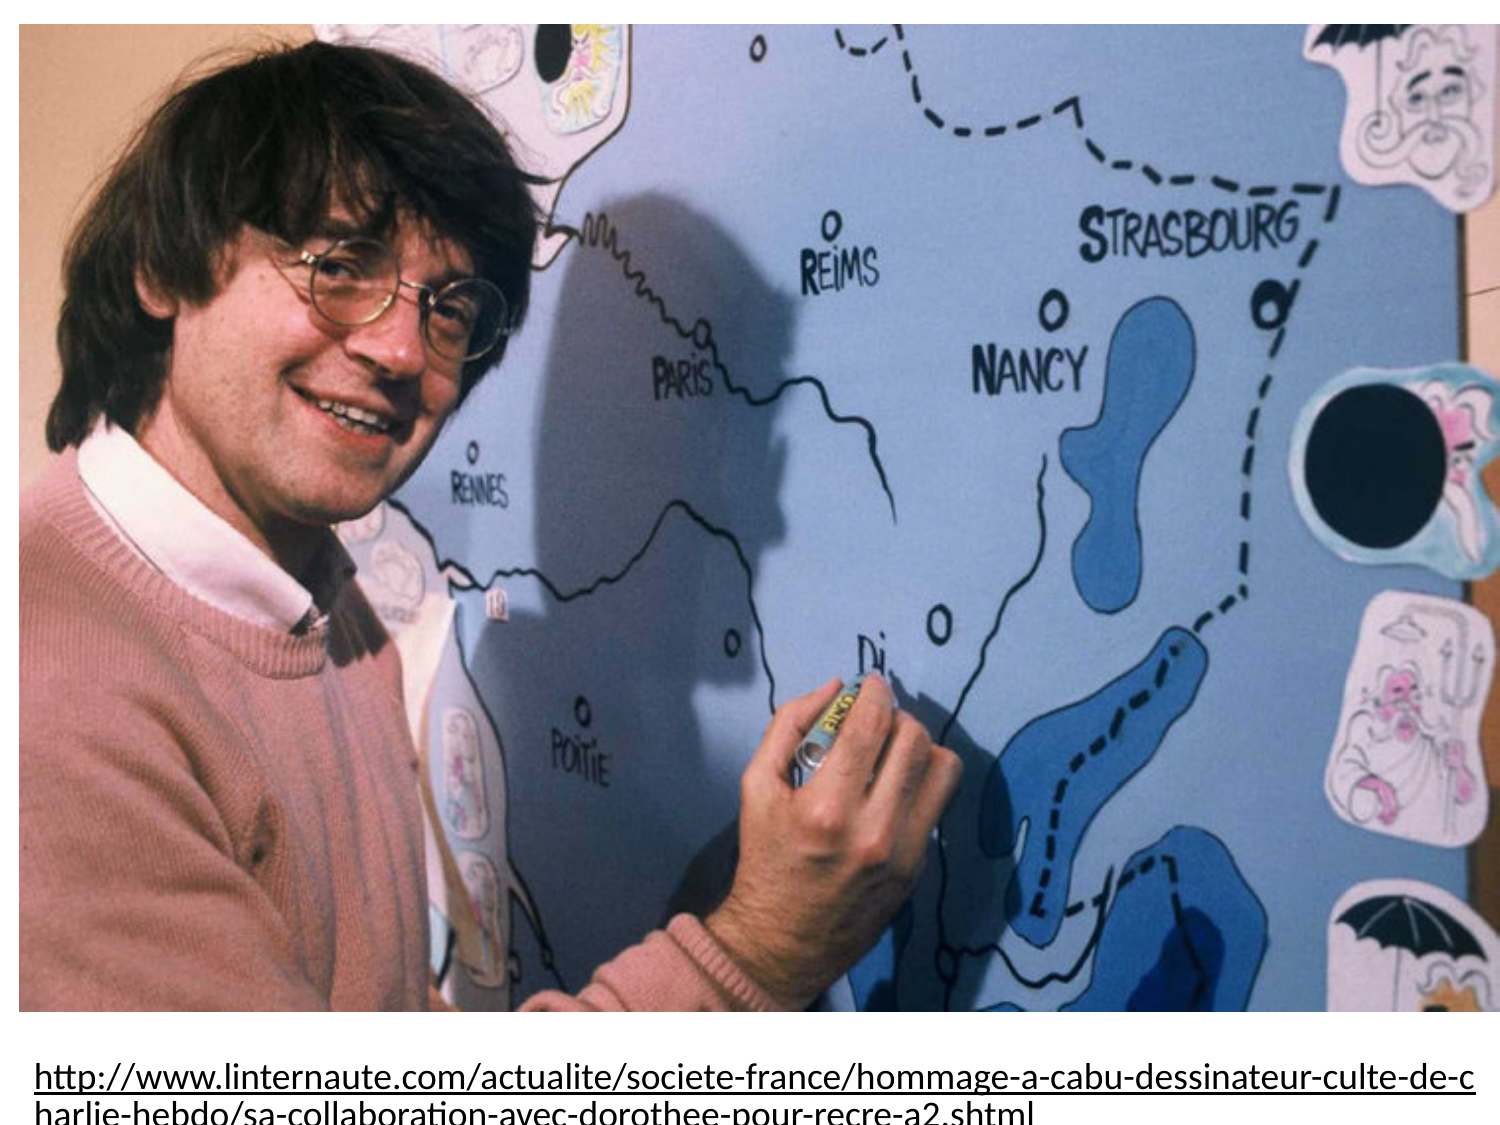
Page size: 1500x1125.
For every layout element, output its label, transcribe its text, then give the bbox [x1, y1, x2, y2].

picture [19, 24, 1500, 1012]
text_box http://www.linternaute.com/actualite/societe-france/hommage-a-cabu-dessinateur-culte-de-charlie-hebdo/sa-collaboration-avec-dorothee-pour-recre-a2.shtml [19, 1044, 1500, 1125]
